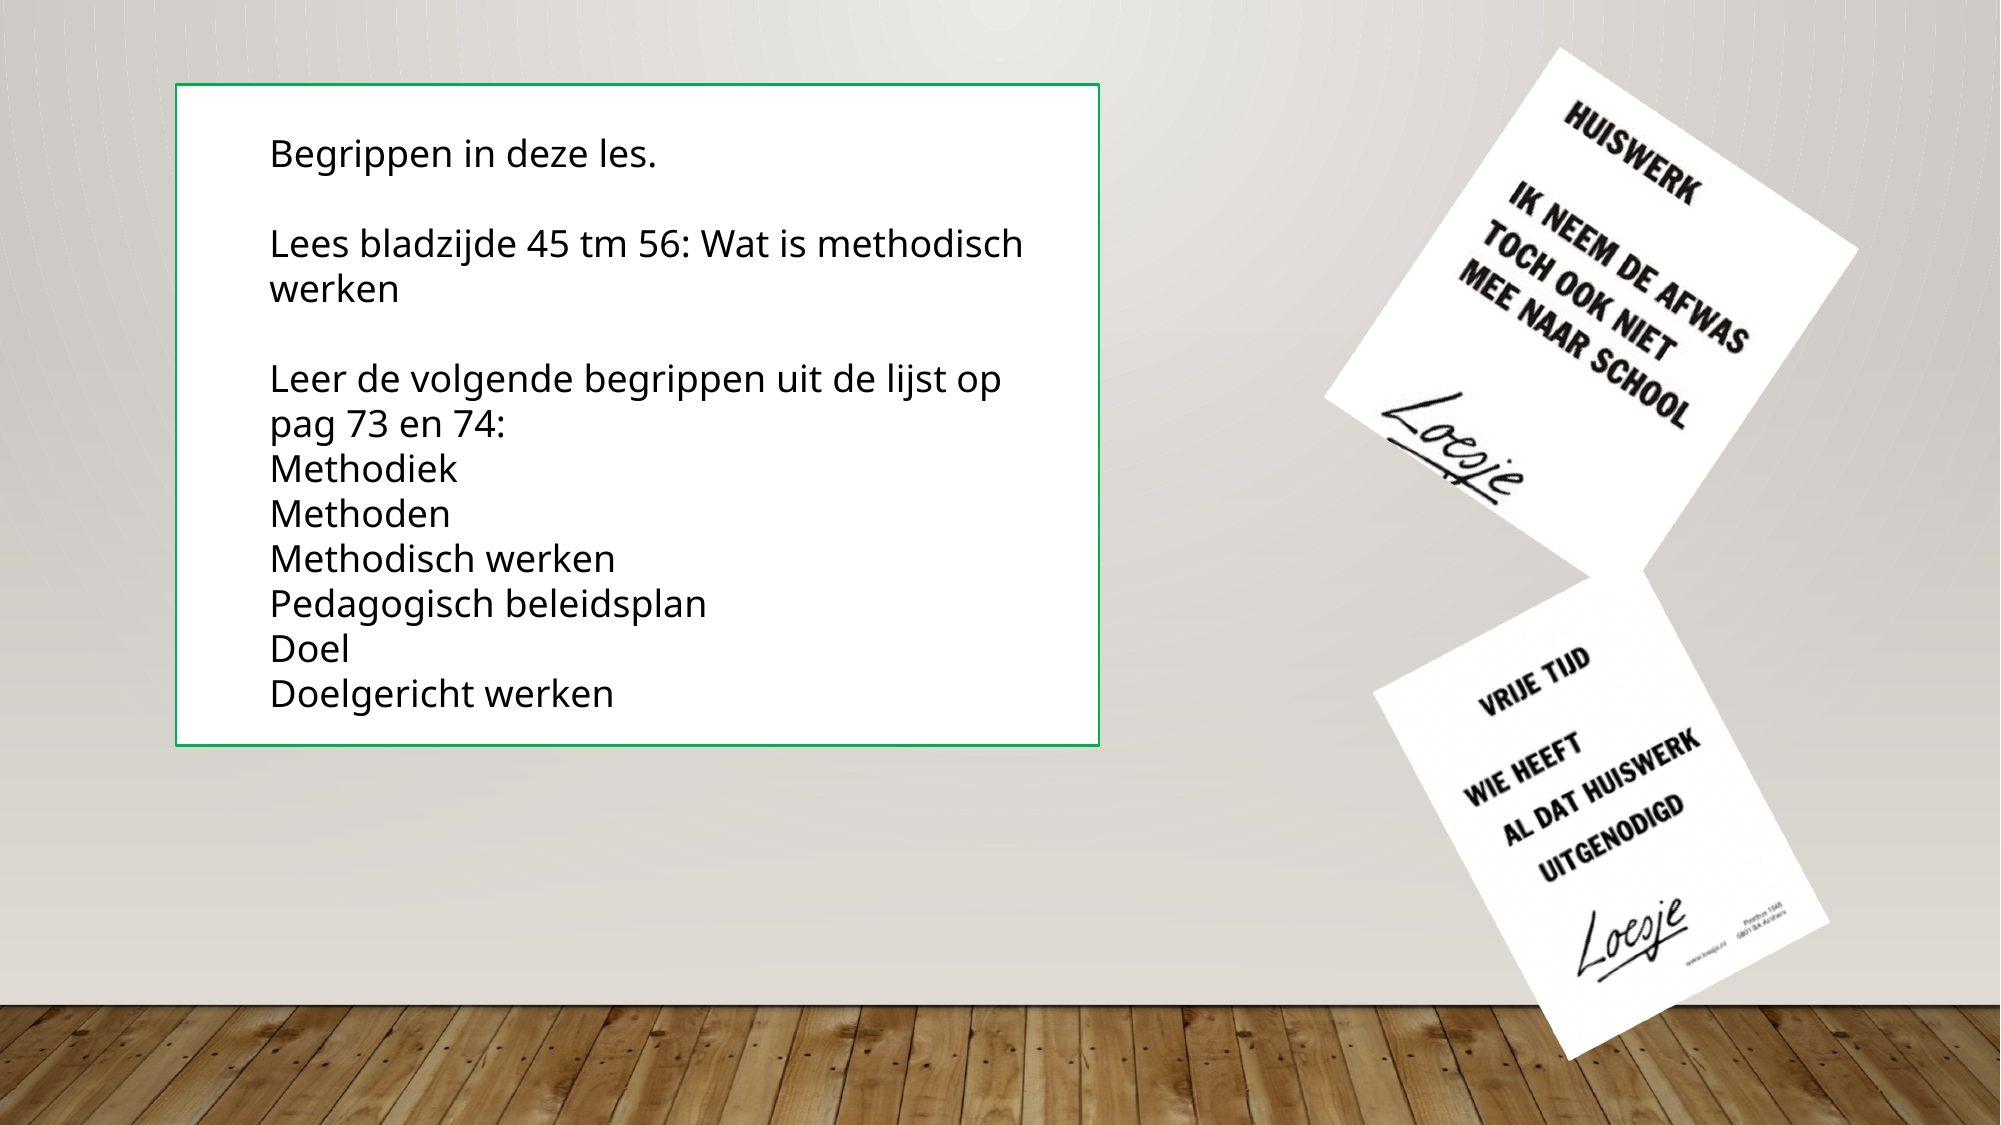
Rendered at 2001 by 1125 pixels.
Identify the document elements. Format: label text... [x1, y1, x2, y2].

text_box [175, 83, 1100, 747]
text_box Begrippen in deze les. Lees bladzijde 45 tm 56: Wat is methodisch werken Leer de volgende begrippen uit de lijst op pag 73 en 74: Methodiek Methoden Methodisch werken Pedagogisch beleidsplan Doel Doelgericht werken [254, 122, 1111, 723]
picture [0, 48, 2000, 1125]
